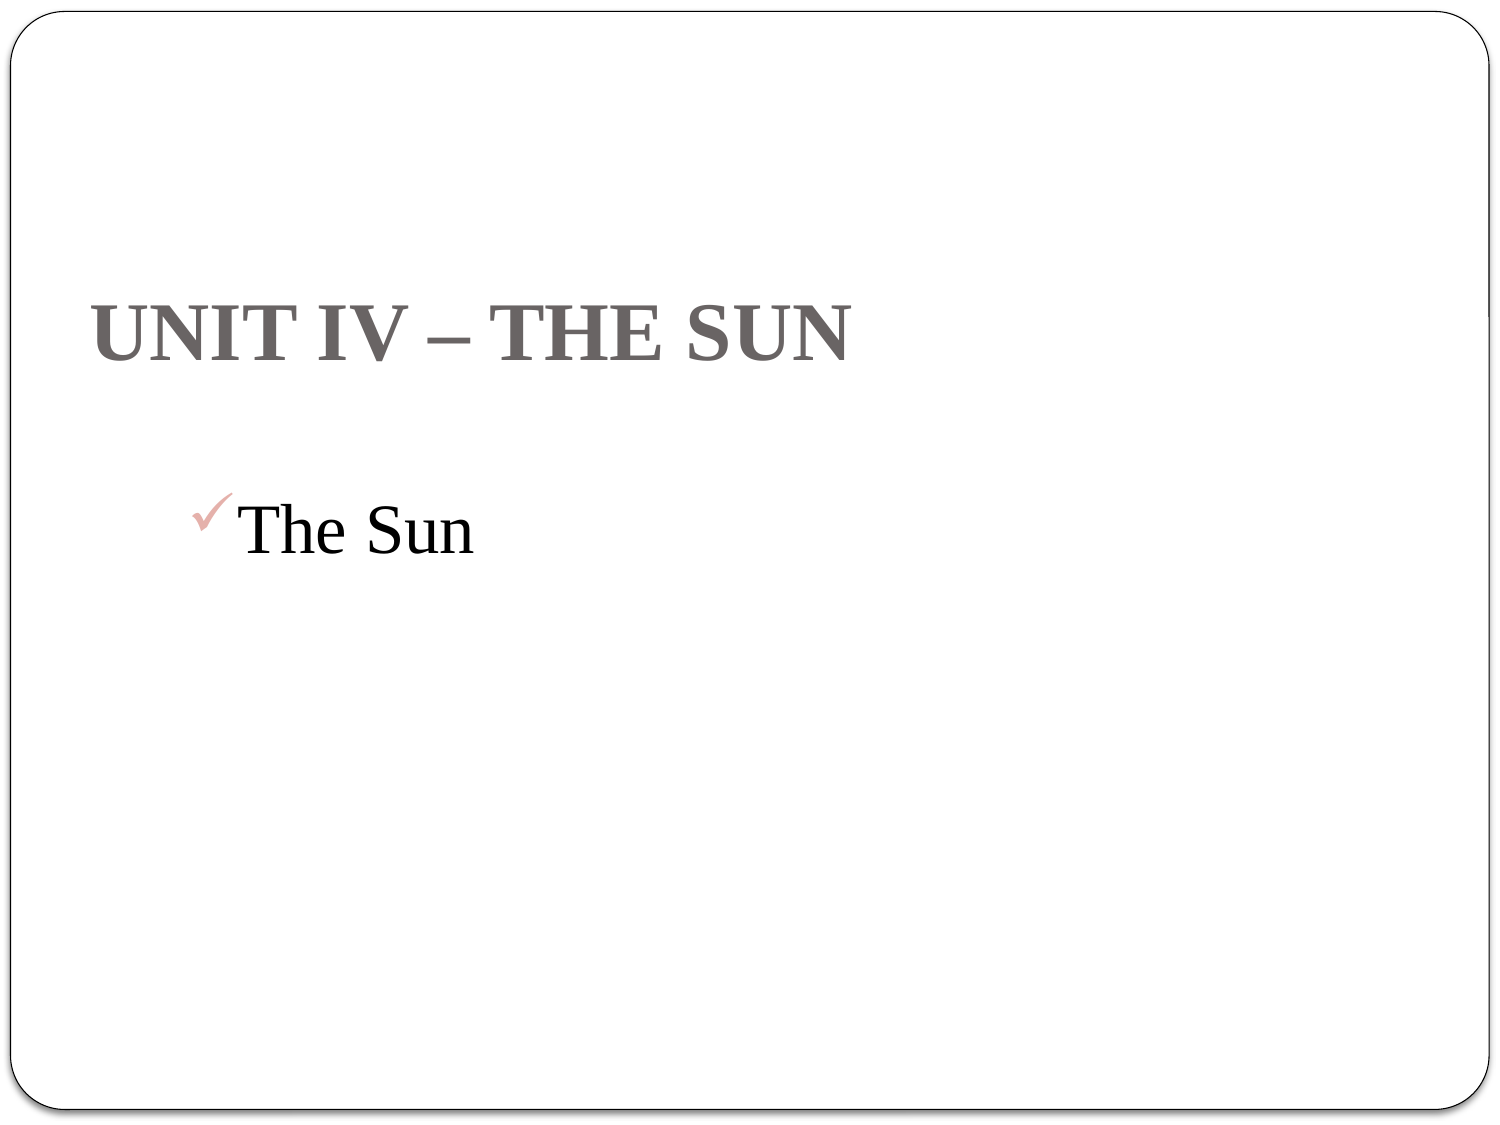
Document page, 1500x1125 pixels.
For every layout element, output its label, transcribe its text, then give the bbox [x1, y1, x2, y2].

list The Sun [75, 474, 1425, 1125]
title UNIT IV – THE SUN [75, 162, 1425, 392]
